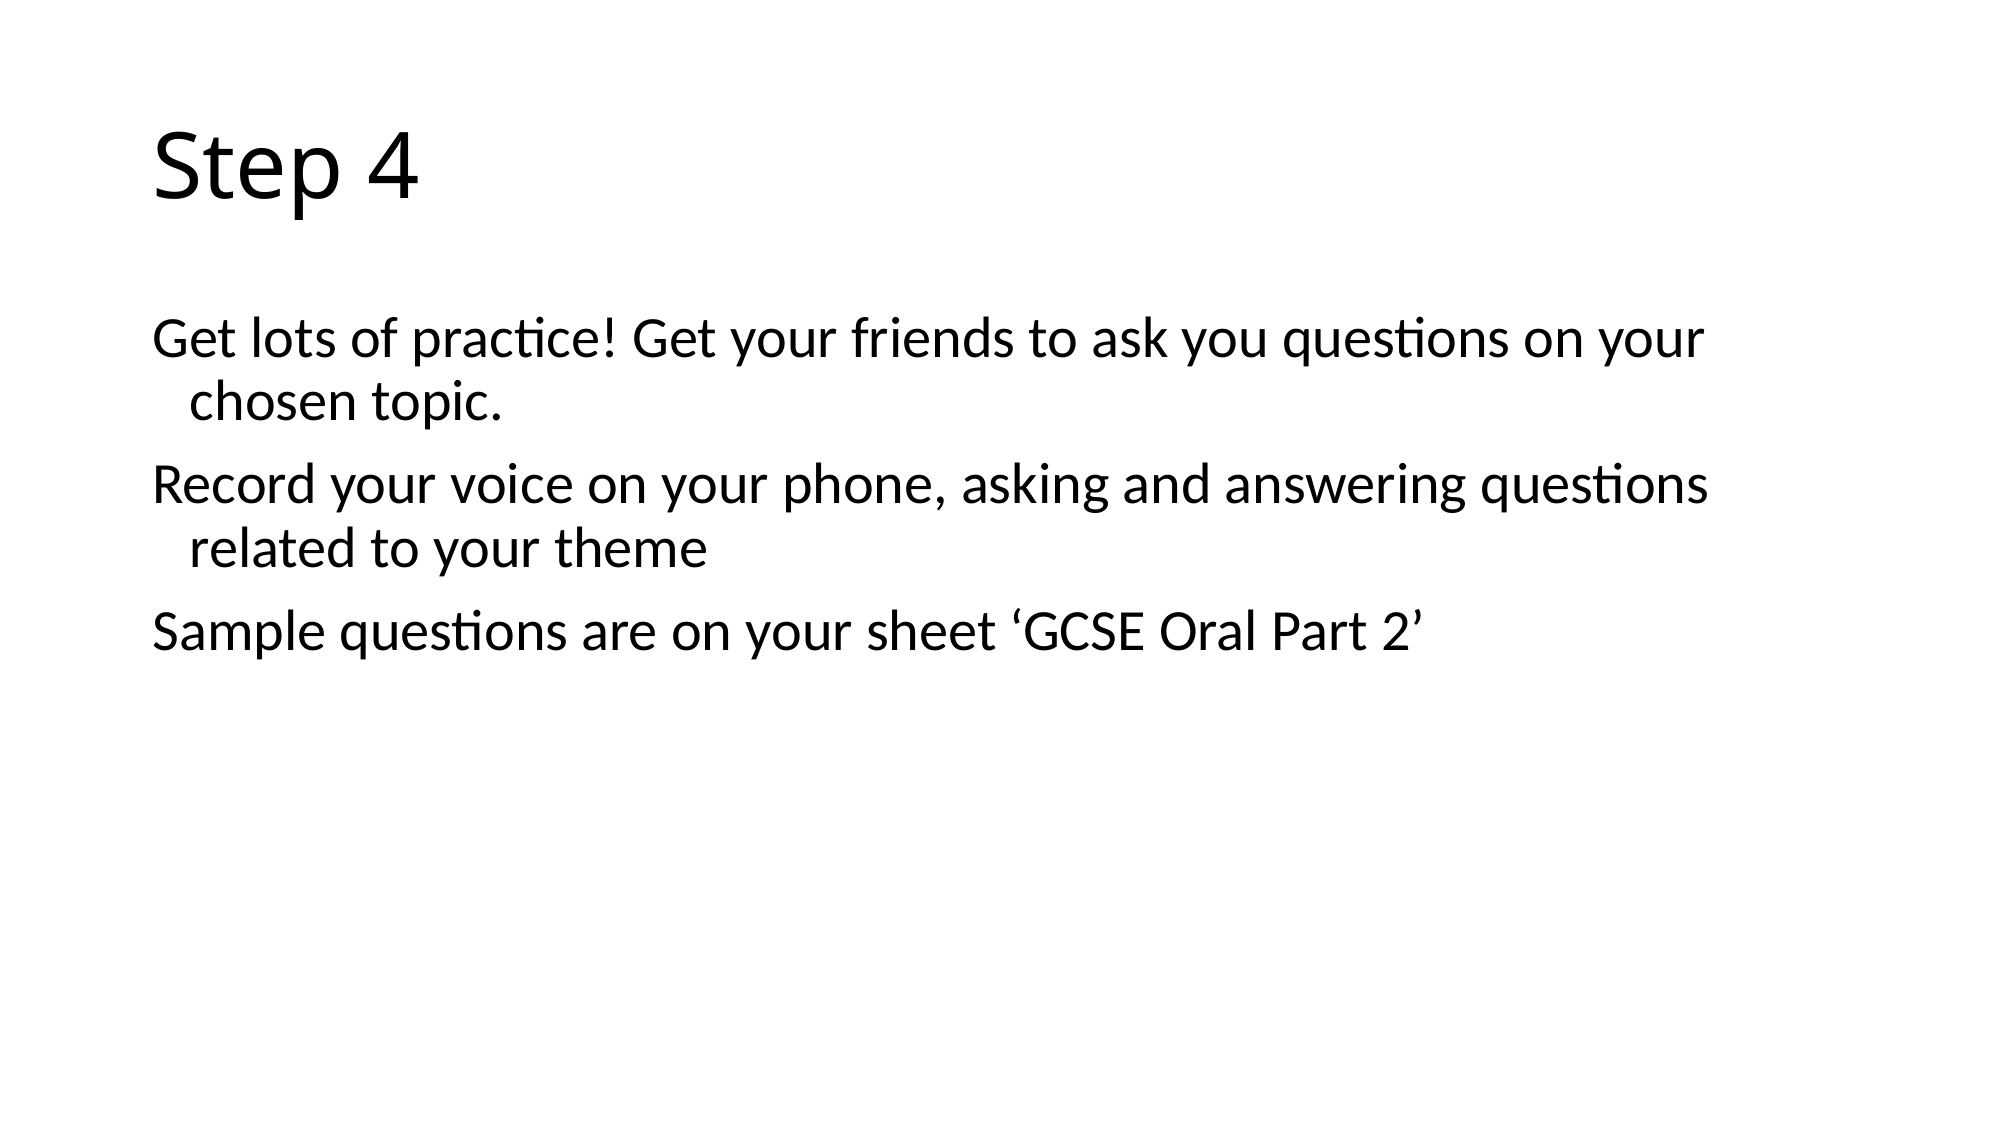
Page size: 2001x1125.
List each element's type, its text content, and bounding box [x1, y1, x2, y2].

list Get lots of practice! Get your friends to ask you questions on your chosen topic. Record your voice on your phone, asking and answering questions related to your theme Sample questions are on your sheet ‘GCSE Oral Part 2’ [137, 299, 1863, 1014]
title Step 4 [137, 59, 1863, 278]
